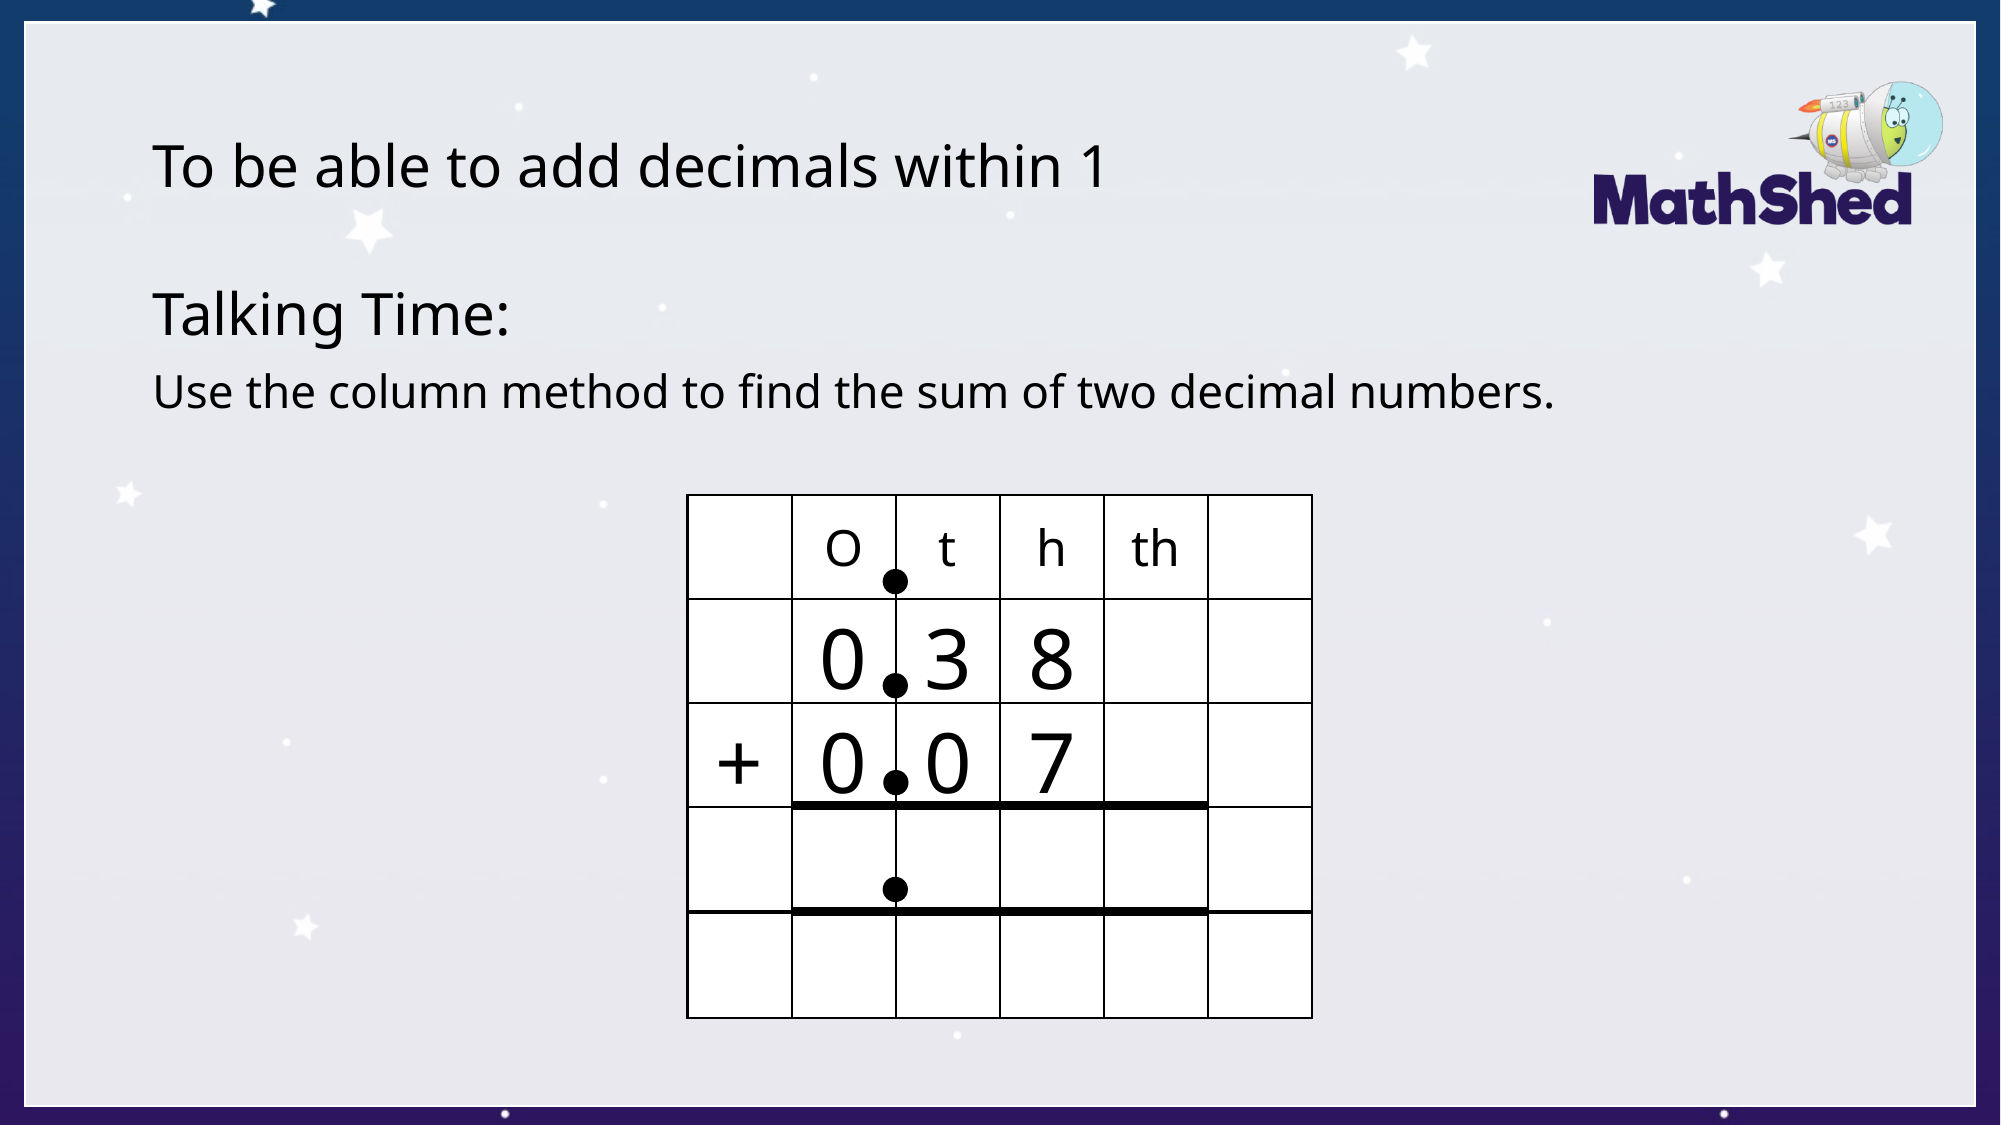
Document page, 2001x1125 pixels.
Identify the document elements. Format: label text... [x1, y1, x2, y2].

text_box [999, 810, 1103, 907]
text_box [686, 598, 791, 702]
text_box [791, 912, 895, 1019]
text_box [1207, 494, 1313, 598]
text_box [883, 769, 909, 796]
text_box [882, 568, 908, 595]
text_box [882, 673, 908, 699]
text_box h [999, 494, 1103, 598]
text_box [1103, 810, 1207, 907]
text_box [791, 806, 895, 907]
text_box 0 [895, 702, 999, 801]
text_box [1103, 916, 1207, 1019]
text_box [686, 806, 791, 912]
text_box [1103, 702, 1207, 801]
text_box 0 [791, 702, 895, 801]
text_box 0 [791, 598, 895, 702]
text_box [686, 912, 791, 1019]
text_box [1207, 598, 1313, 702]
text_box th [1103, 494, 1207, 598]
text_box [1207, 806, 1313, 912]
text_box [882, 876, 908, 903]
text_box t [895, 494, 999, 598]
text_box [686, 494, 791, 598]
text_box [895, 810, 999, 907]
text_box + [686, 702, 791, 806]
text_box [1207, 912, 1313, 1019]
picture [0, 0, 2001, 1125]
title To be able to add decimals within 1 [137, 59, 1578, 277]
text_box 8 [999, 598, 1103, 702]
text_box 7 [999, 702, 1103, 801]
text_box [999, 916, 1103, 1019]
text_box O [791, 494, 895, 598]
text_box 3 [895, 598, 999, 702]
list Talking Time: Use the column method to find the sum of two decimal numbers. [137, 277, 1863, 992]
text_box [1103, 598, 1207, 702]
text_box [1207, 702, 1313, 806]
text_box [895, 916, 999, 1019]
